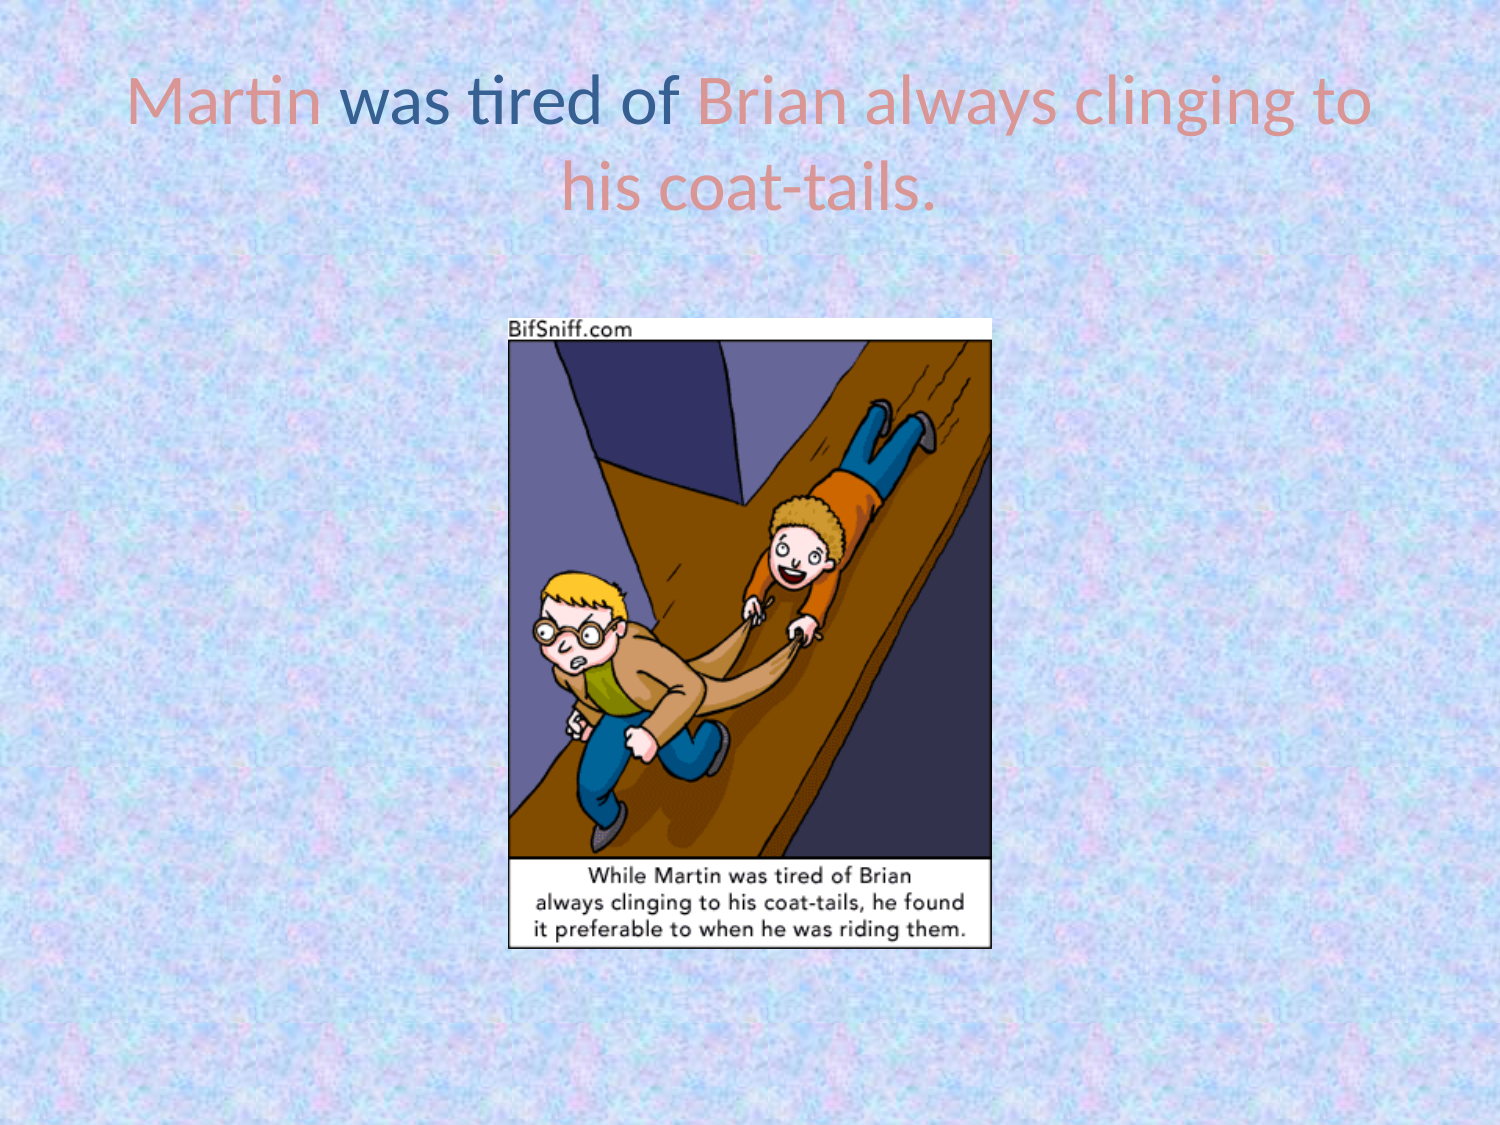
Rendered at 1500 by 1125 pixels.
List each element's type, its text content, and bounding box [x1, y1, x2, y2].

title Martin was tired of Brian always clinging to his coat-tails. [75, 45, 1425, 233]
picture [0, 0, 1500, 1125]
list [508, 318, 992, 949]
